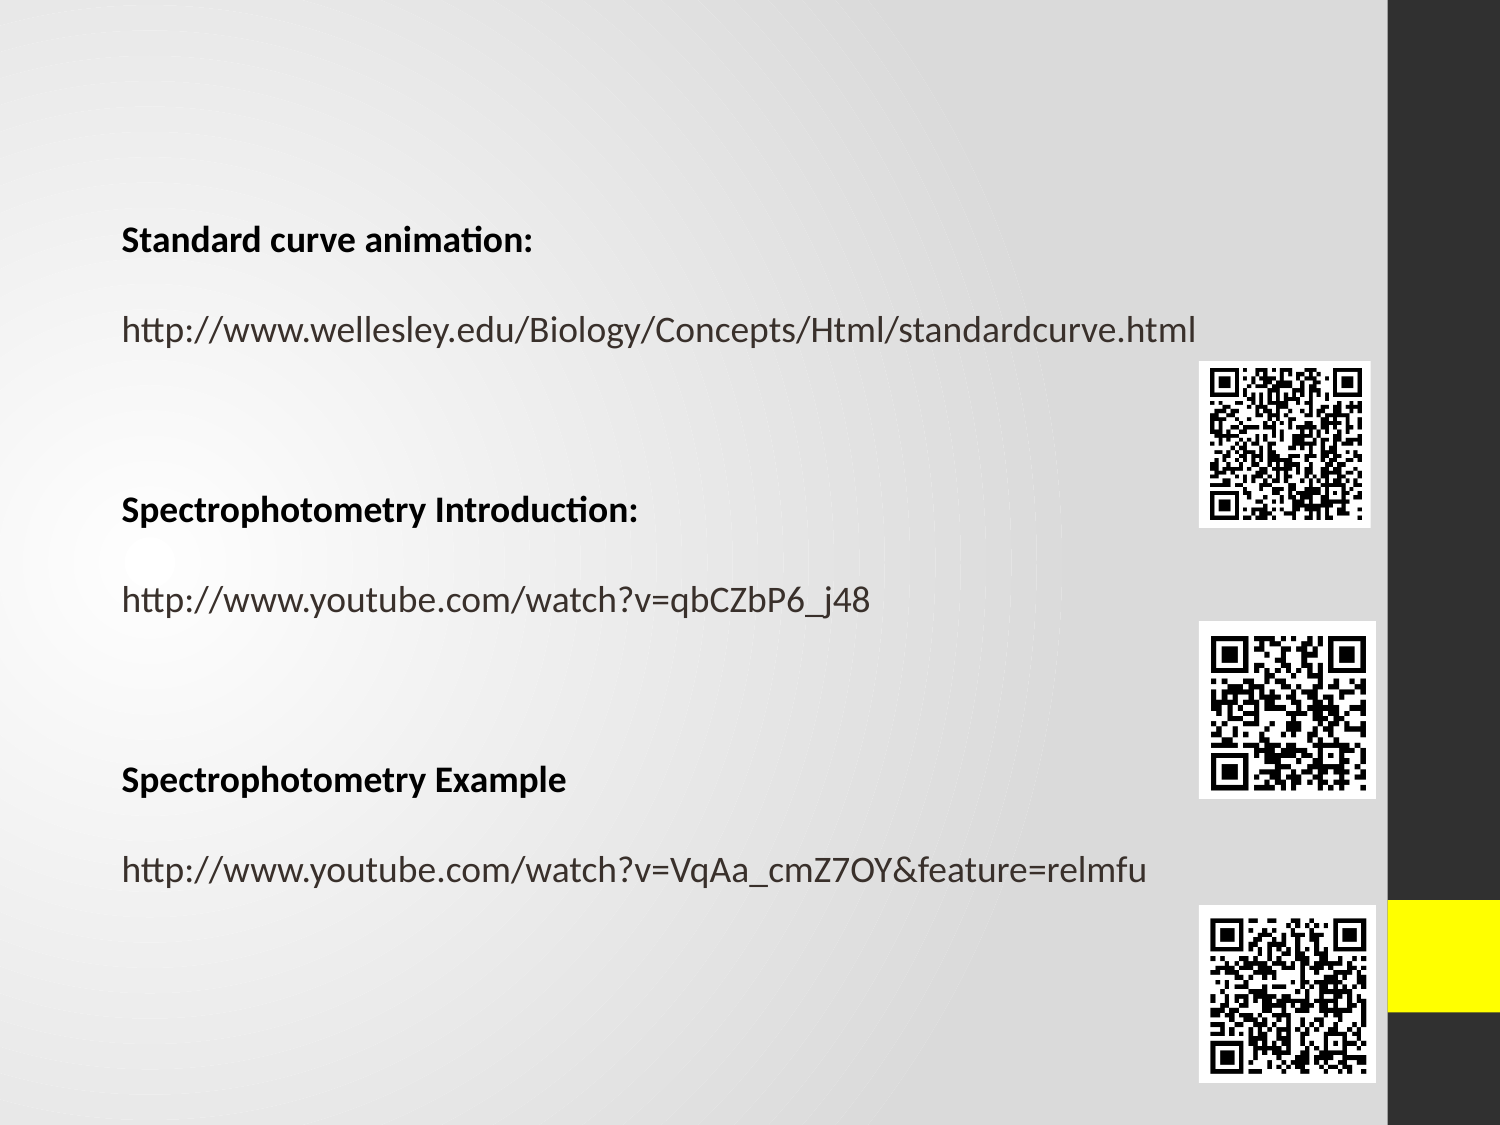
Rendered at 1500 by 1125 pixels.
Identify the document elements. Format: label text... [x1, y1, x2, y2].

text_box Standard curve animation: http://www.wellesley.edu/Biology/Concepts/Html/standardcurve.html Spectrophotometry Introduction: http://www.youtube.com/watch?v=qbCZbP6_j48 Spectrophotometry Example http://www.youtube.com/watch?v=VqAa_cmZ7OY&feature=relmfu [106, 208, 1213, 1123]
picture [1198, 904, 1377, 1083]
picture [1198, 361, 1372, 528]
picture [1198, 620, 1377, 800]
